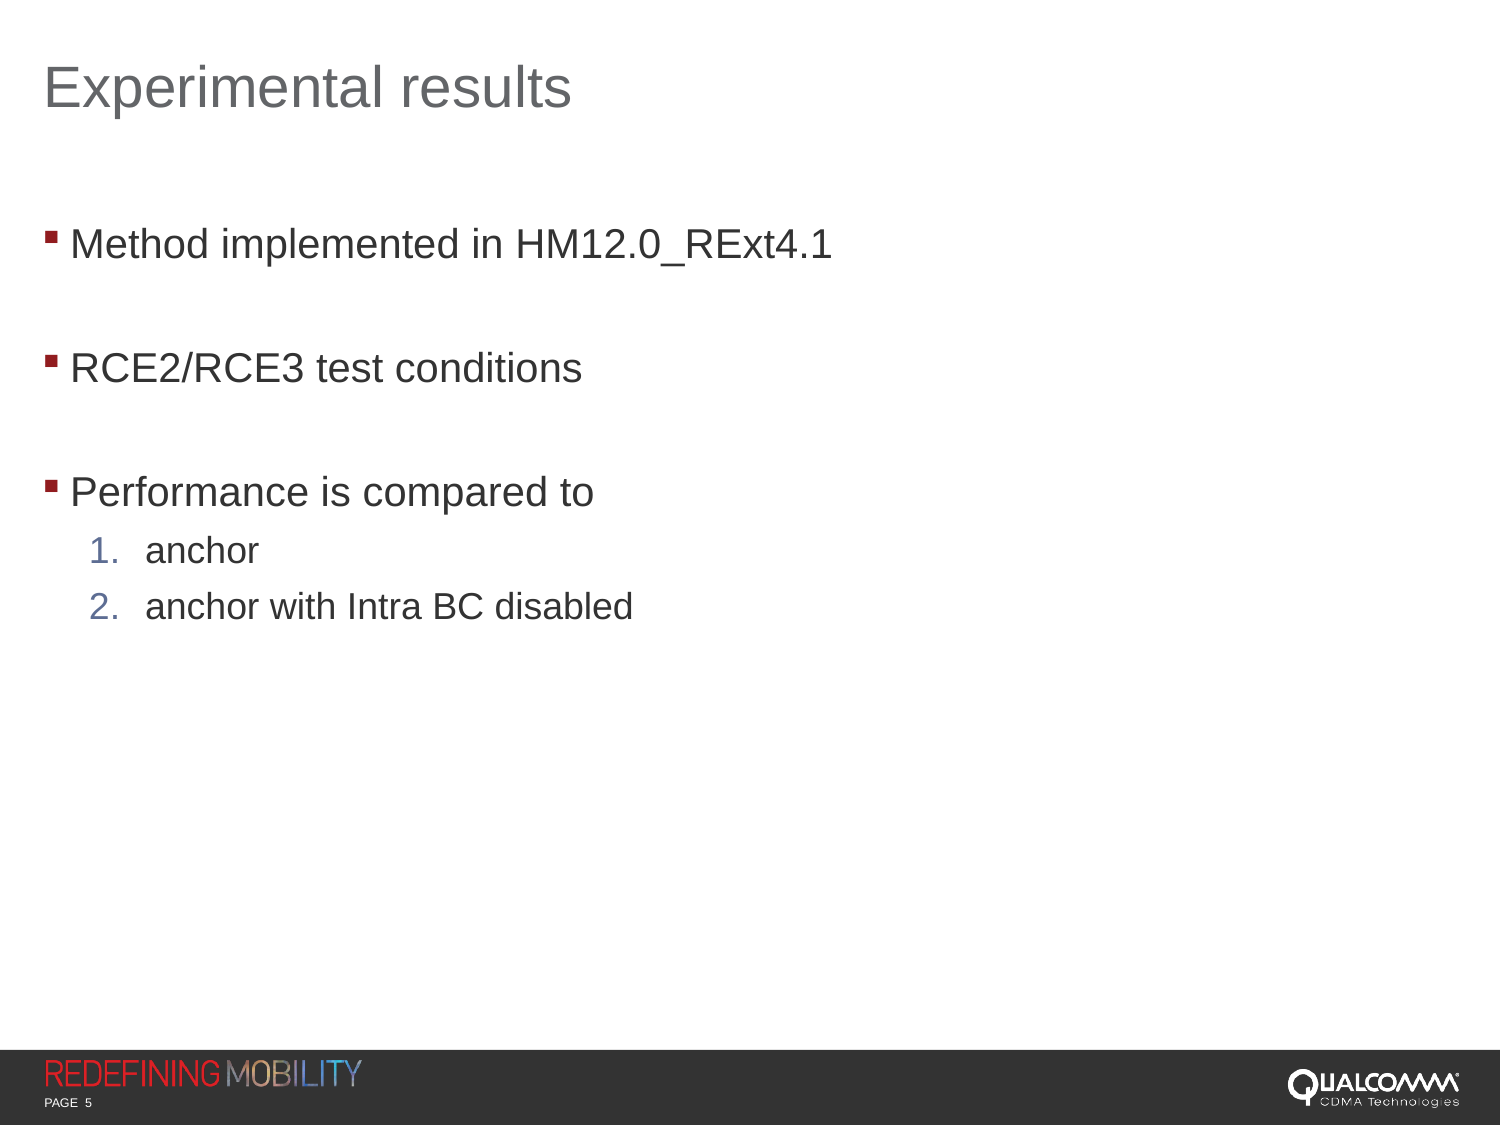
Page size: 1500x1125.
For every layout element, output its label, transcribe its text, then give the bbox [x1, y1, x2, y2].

picture [30, 1048, 372, 1099]
title Experimental results [28, 44, 1462, 138]
list Method implemented in HM12.0_RExt4.1 RCE2/RCE3 test conditions Performance is compared to anchor anchor with Intra BC disabled [26, 148, 1457, 1021]
picture [1278, 1058, 1478, 1114]
